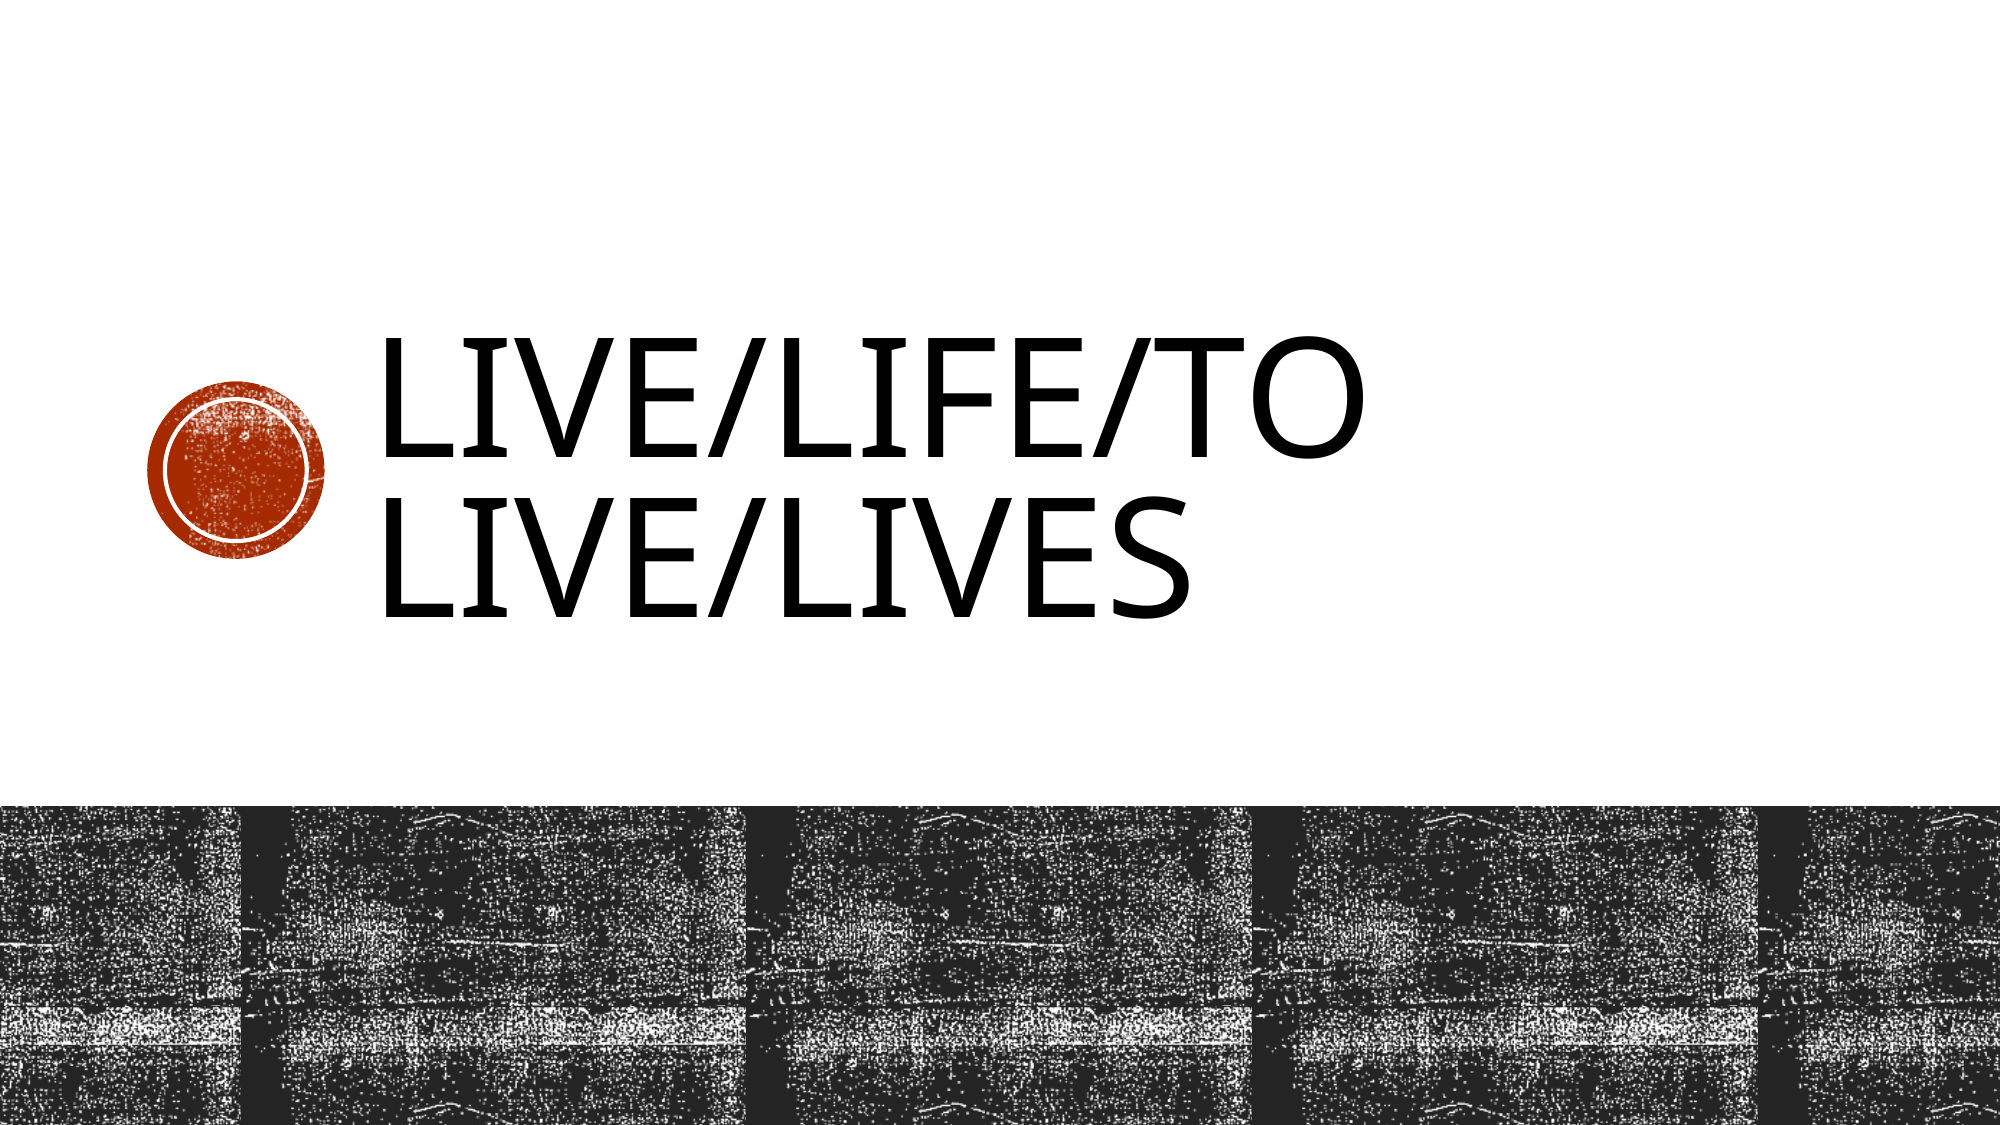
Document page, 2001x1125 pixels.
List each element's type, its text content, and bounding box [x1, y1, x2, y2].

title Live/life/to live/lives [355, 201, 1878, 779]
